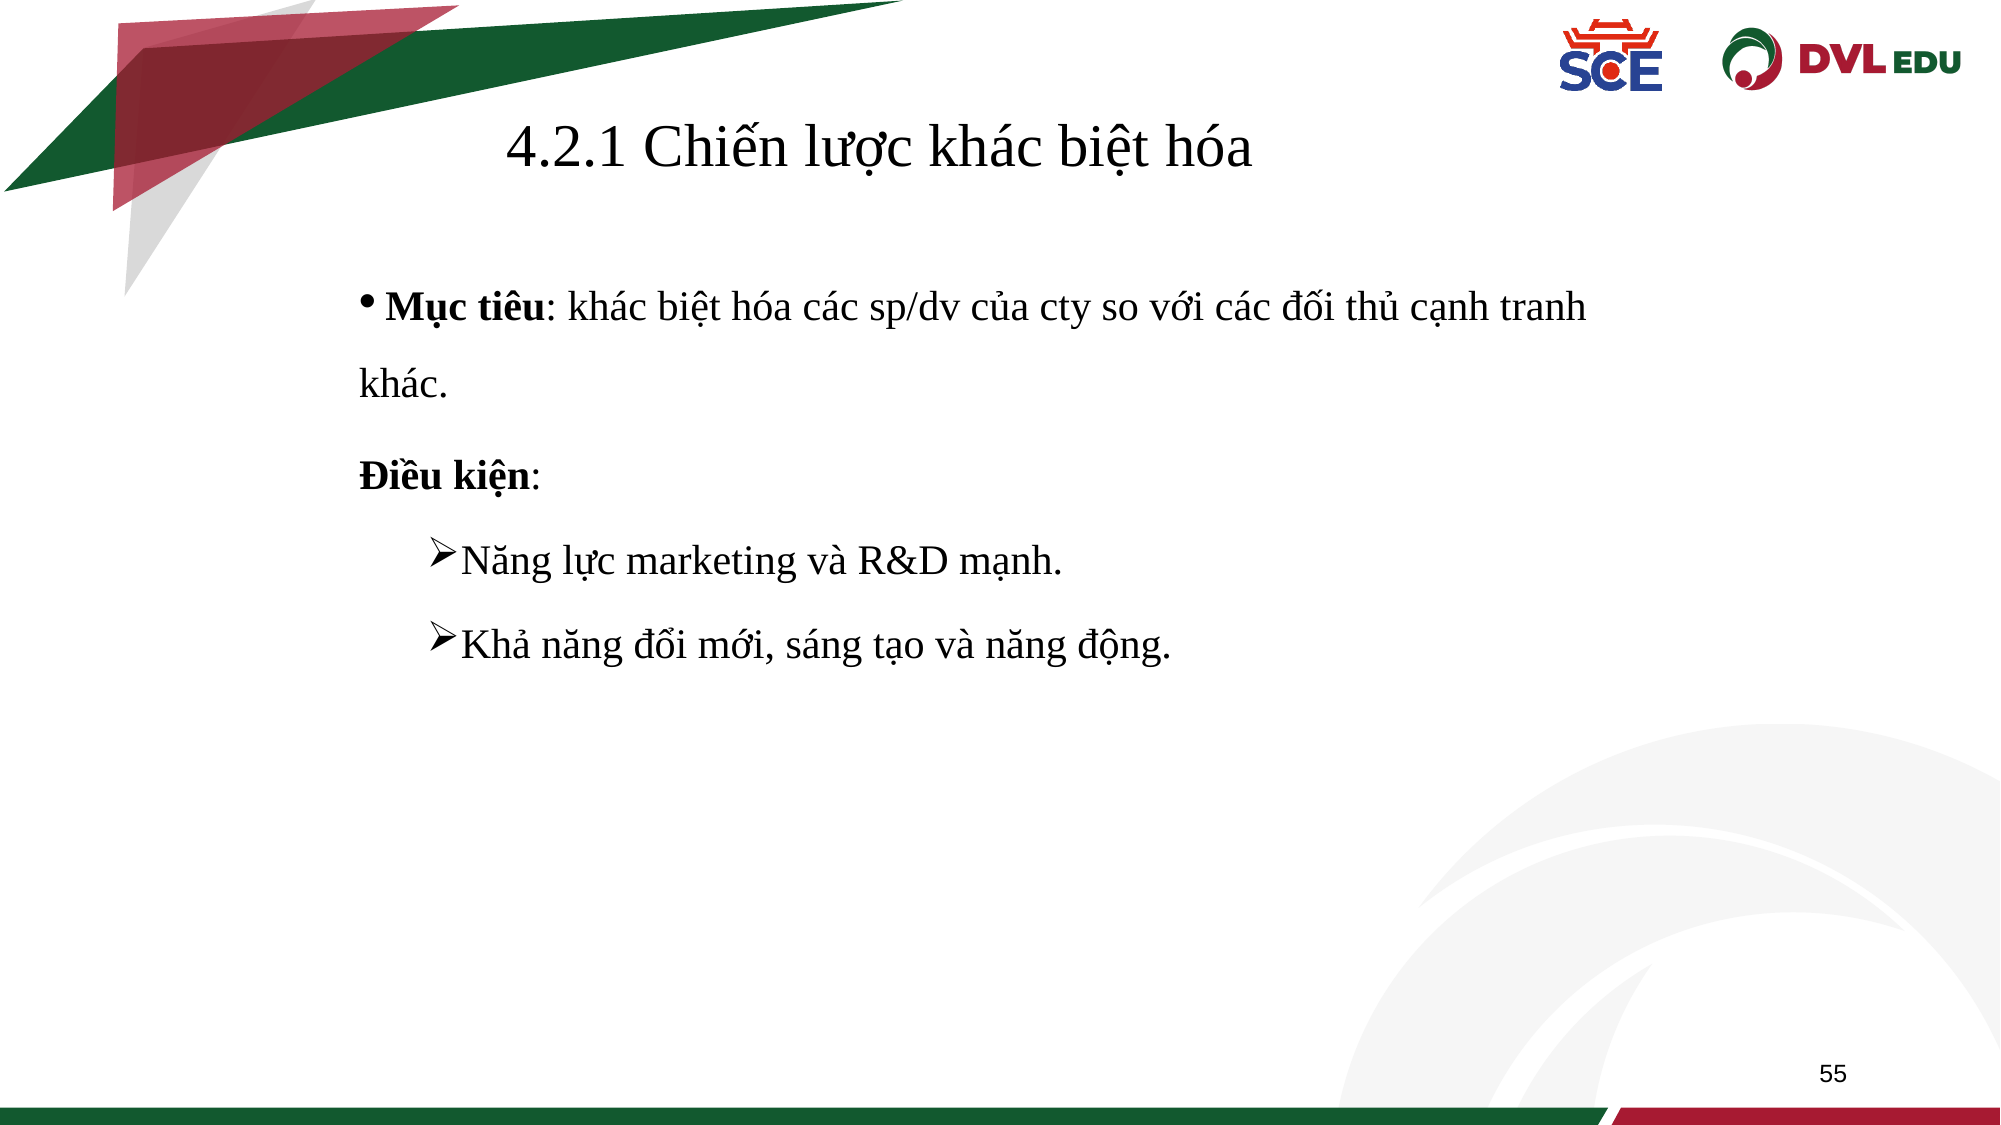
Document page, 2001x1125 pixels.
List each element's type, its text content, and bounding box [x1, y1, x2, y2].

picture [1722, 27, 1961, 91]
title 4.2.1 Chiến lược khác biệt hóa [491, 106, 1767, 188]
picture [1559, 19, 1667, 91]
text_box 55 [1412, 1042, 1863, 1103]
list Mục tiêu: khác biệt hóa các sp/dv của cty so với các đối thủ cạnh tranh khác. Điều kiện: Năng lực marketing và R&D mạnh. Khả năng đổi mới, sáng tạo và năng động. [343, 234, 1657, 678]
